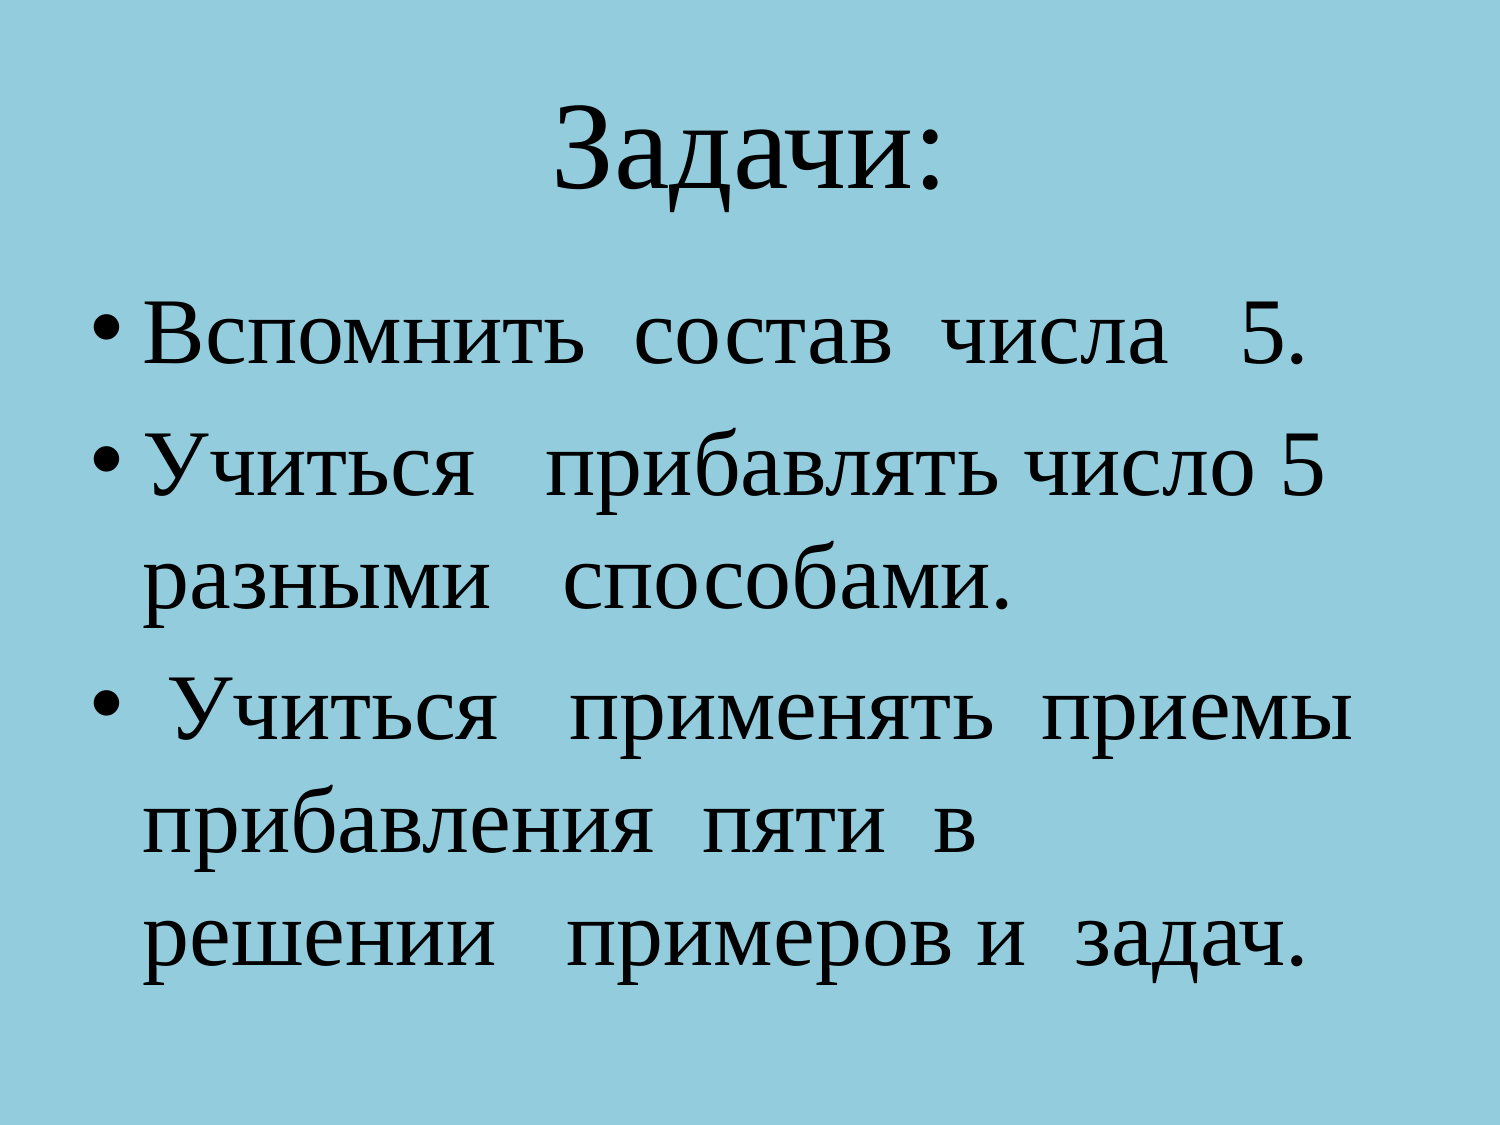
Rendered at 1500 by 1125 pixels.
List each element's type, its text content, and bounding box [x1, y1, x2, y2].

title Задачи: [74, 44, 1426, 233]
list Вспомнить состав числа 5. Учиться прибавлять число 5 разными способами. Учиться применять приемы прибавления пяти в решении примеров и задач. [74, 262, 1426, 1006]
